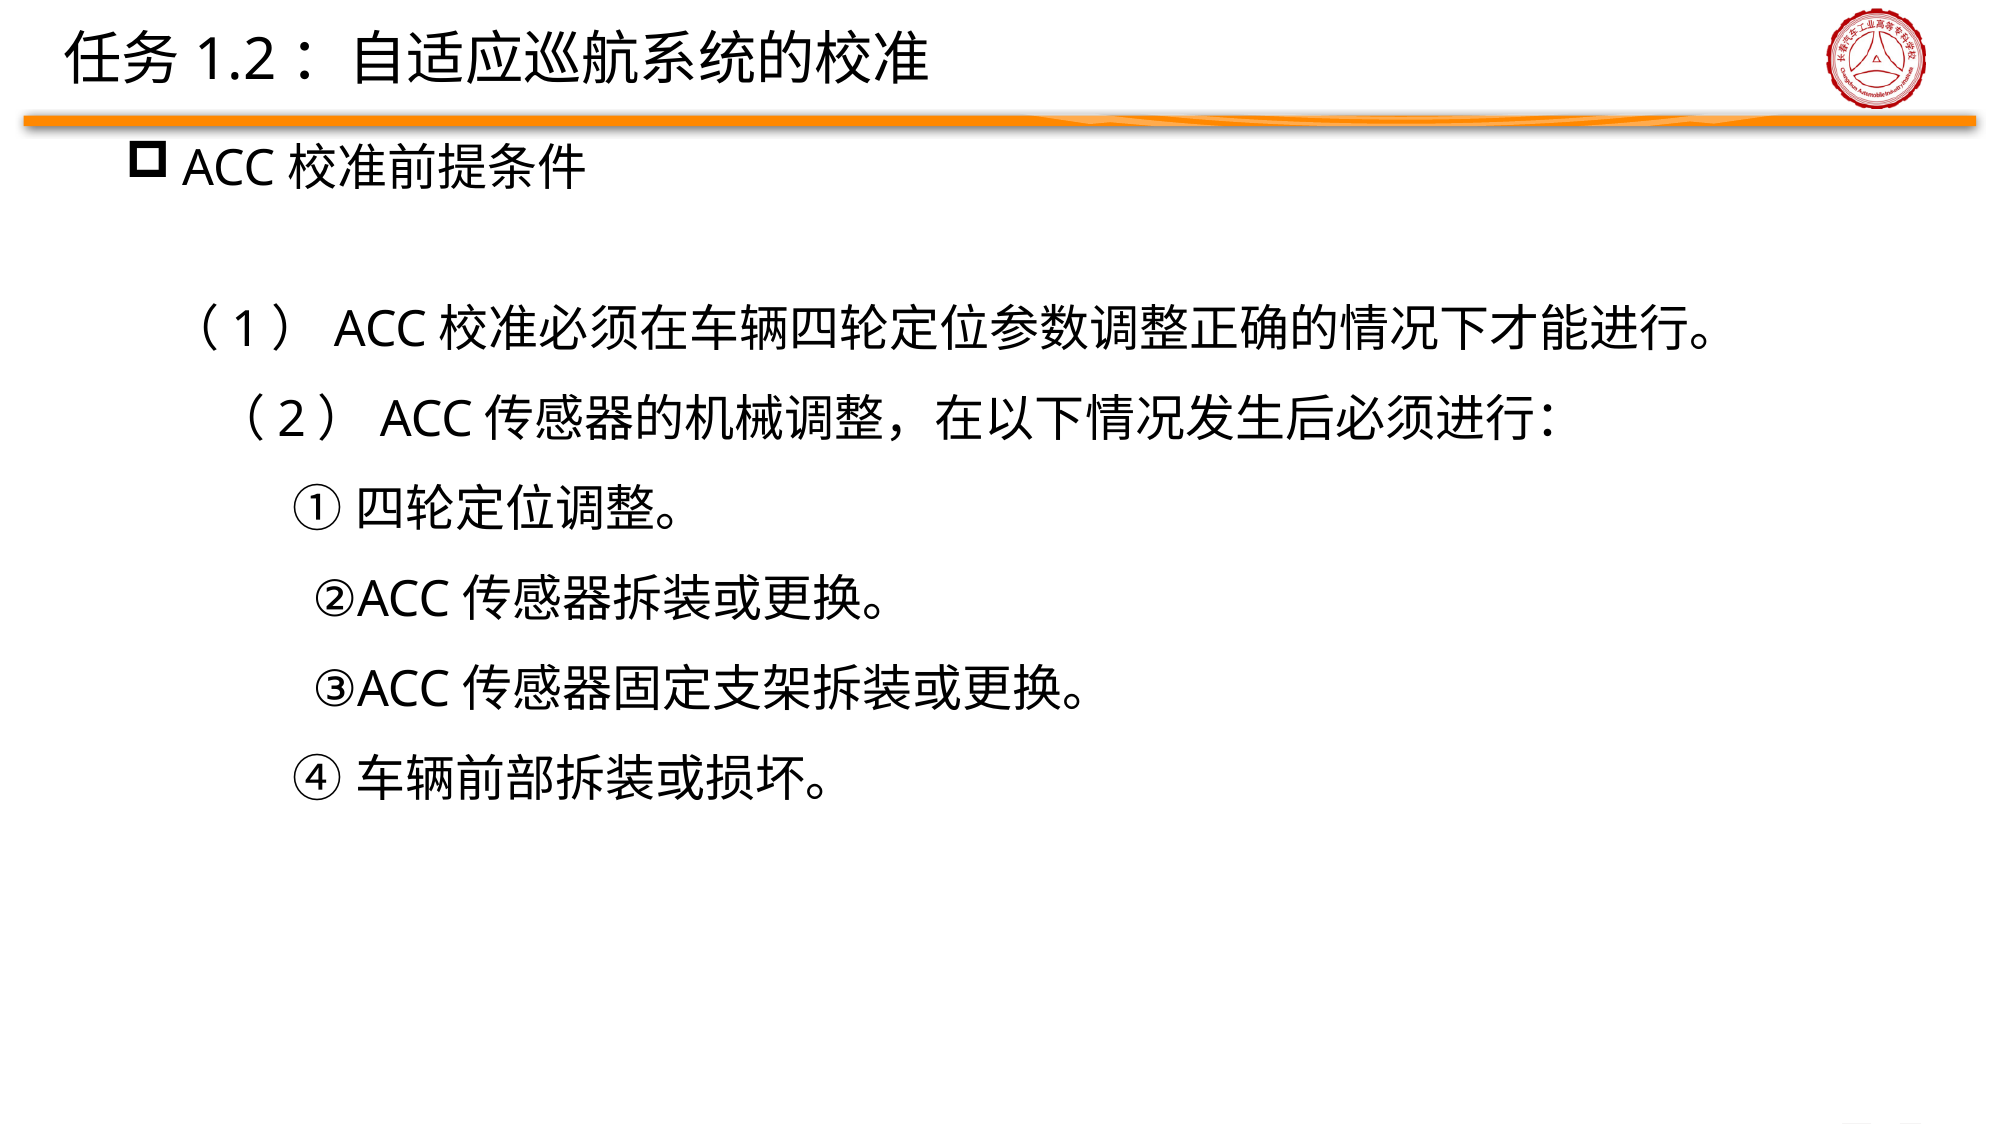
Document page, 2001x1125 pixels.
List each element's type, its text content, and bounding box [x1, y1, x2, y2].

title 任务1.2：自适应巡航系统的校准 [49, 21, 1557, 121]
picture [1826, 8, 1926, 109]
text_box （1）ACC校准必须在车辆四轮定位参数调整正确的情况下才能进行。 （2）ACC传感器的机械调整，在以下情况发生后必须进行： ①四轮定位调整。 ②ACC传感器拆装或更换。 ③ACC传感器固定支架拆装或更换。 ④车辆前部拆装或损坏。 [110, 259, 1826, 814]
text_box ACC校准前提条件 [110, 134, 1192, 259]
